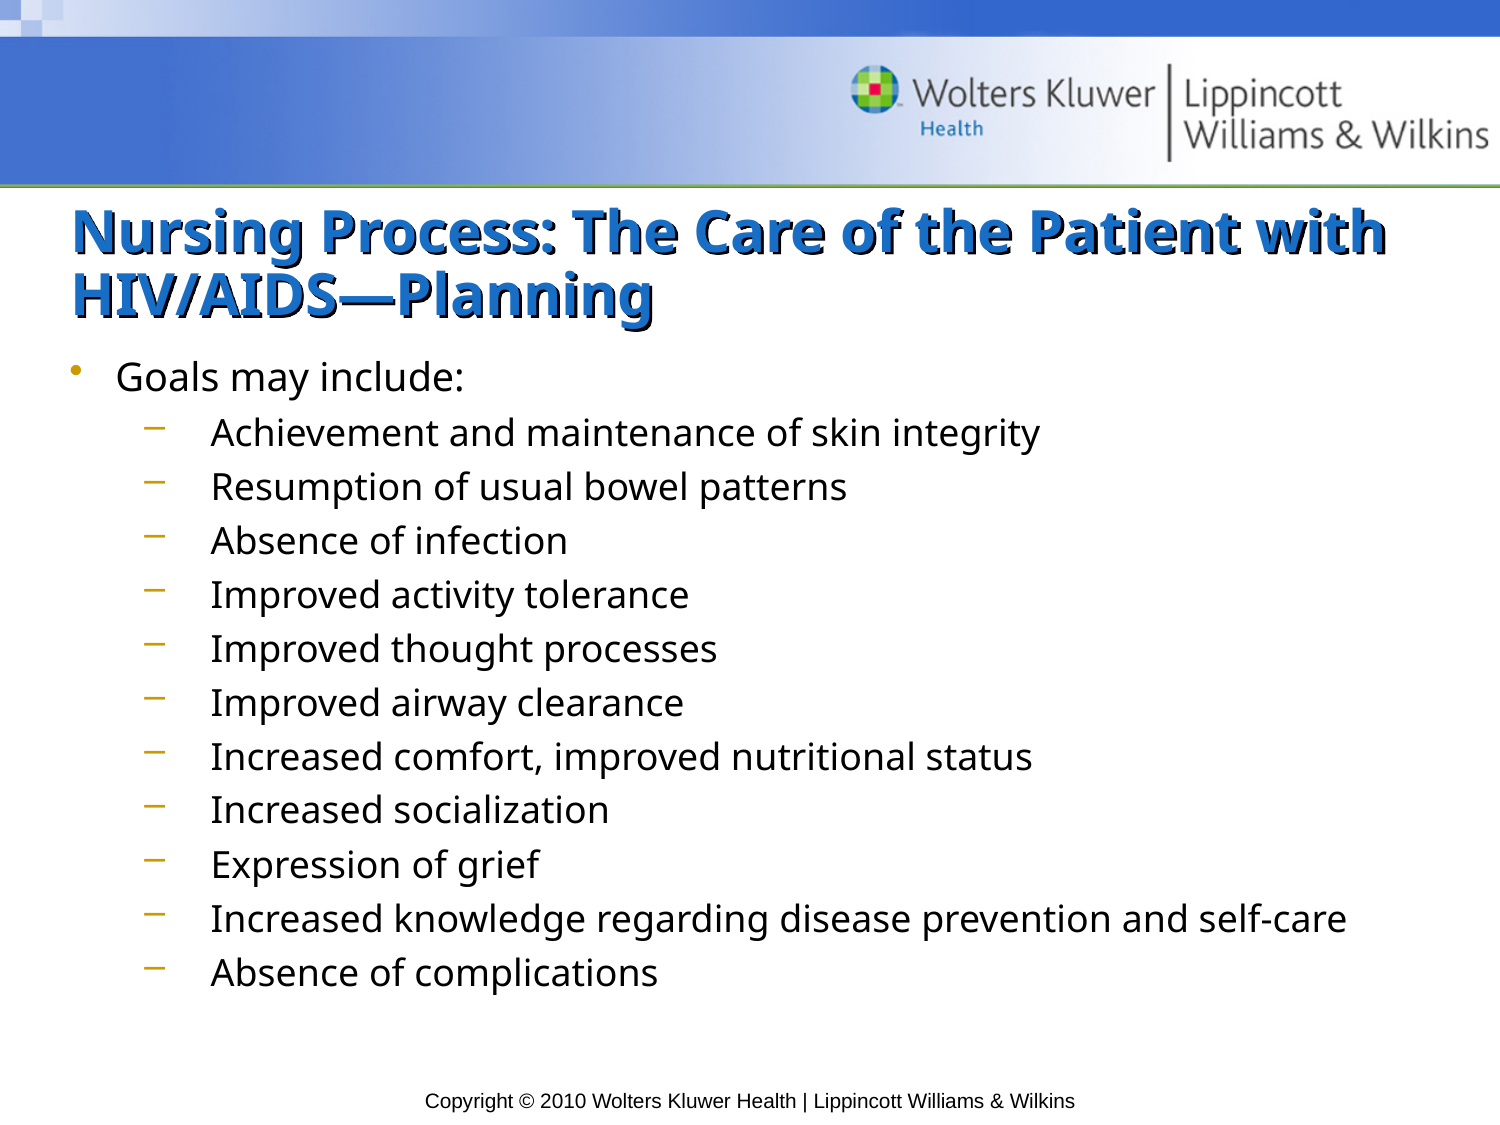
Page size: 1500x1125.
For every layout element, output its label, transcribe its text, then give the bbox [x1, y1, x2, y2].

picture [0, 0, 1500, 188]
list Goals may include: Achievement and maintenance of skin integrity Resumption of usual bowel patterns Absence of infection Improved activity tolerance Improved thought processes Improved airway clearance Increased comfort, improved nutritional status Increased socialization Expression of grief Increased knowledge regarding disease prevention and self-care Absence of complications [53, 357, 1468, 1061]
title Nursing Process: The Care of the Patient with HIV/AIDS—Planning [70, 201, 1470, 329]
